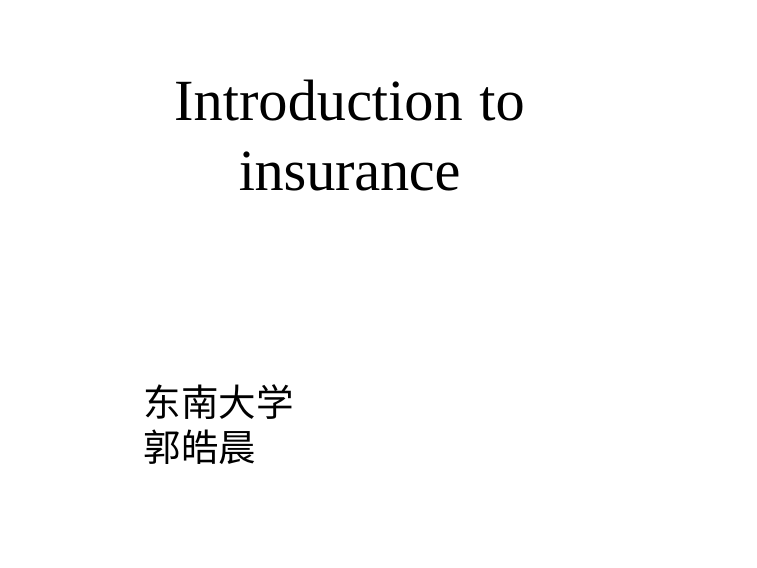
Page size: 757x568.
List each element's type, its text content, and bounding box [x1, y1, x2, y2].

title Introduction to insurance [128, 59, 569, 203]
text_box 东南大学 郭皓晨 [129, 371, 309, 476]
